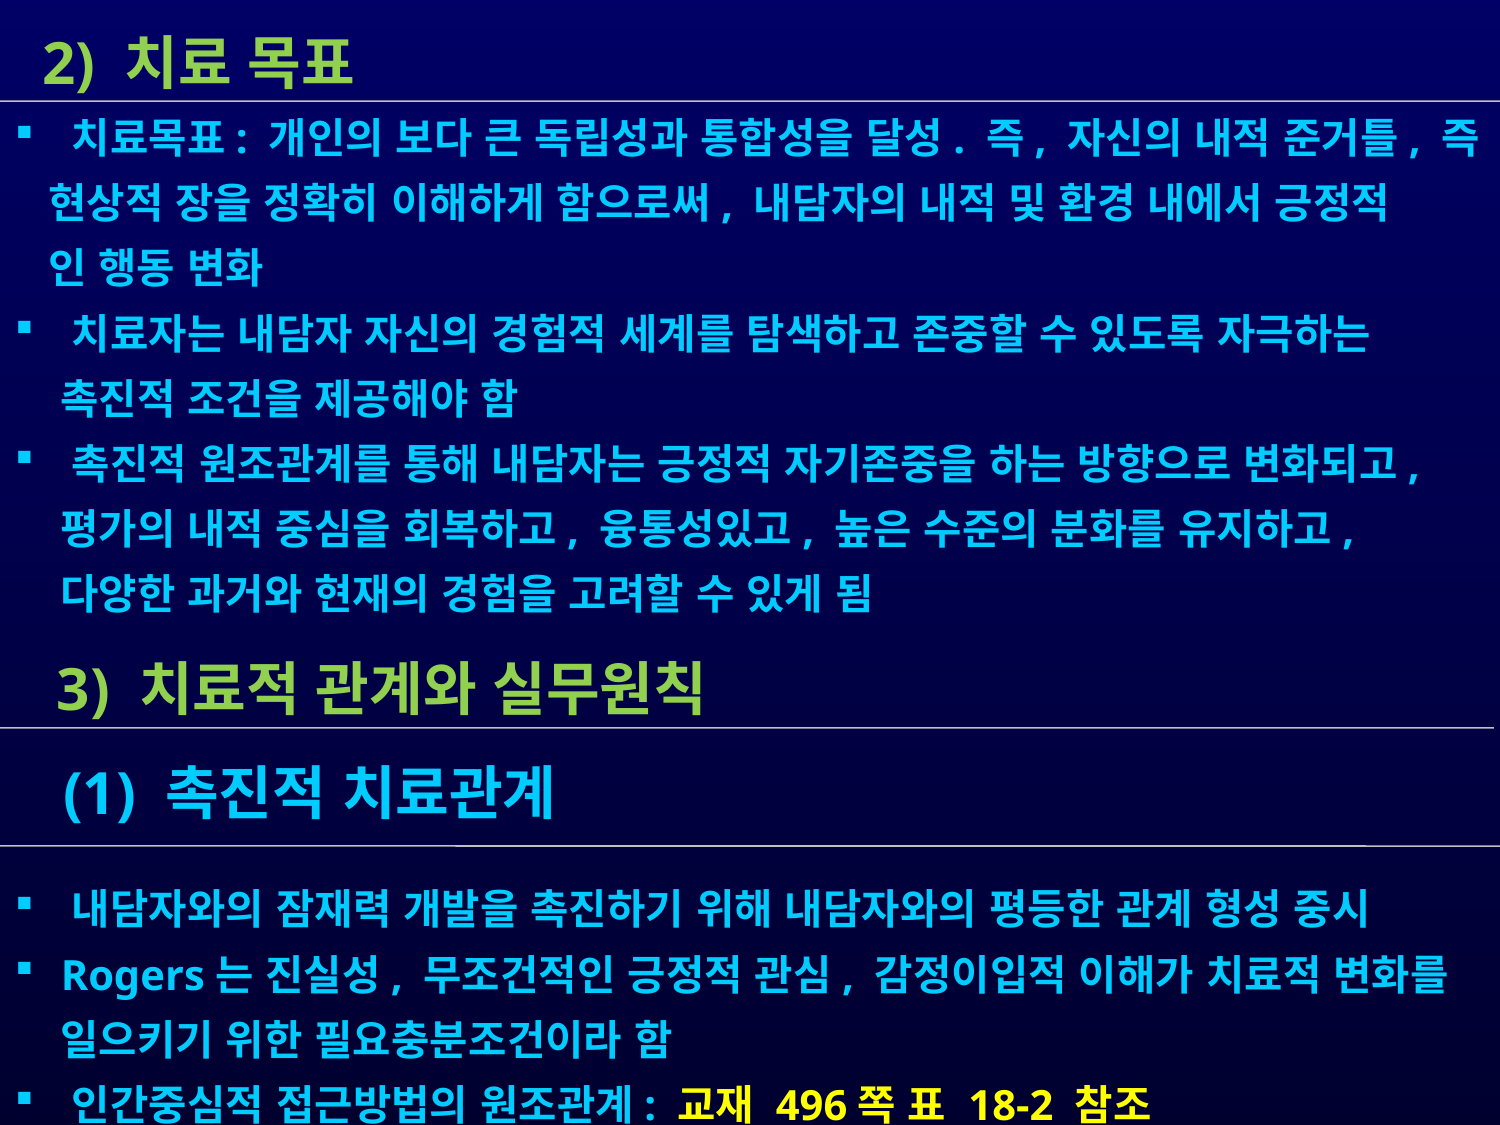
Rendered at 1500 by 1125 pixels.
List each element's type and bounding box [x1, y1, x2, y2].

text_box [0, 18, 1500, 1125]
